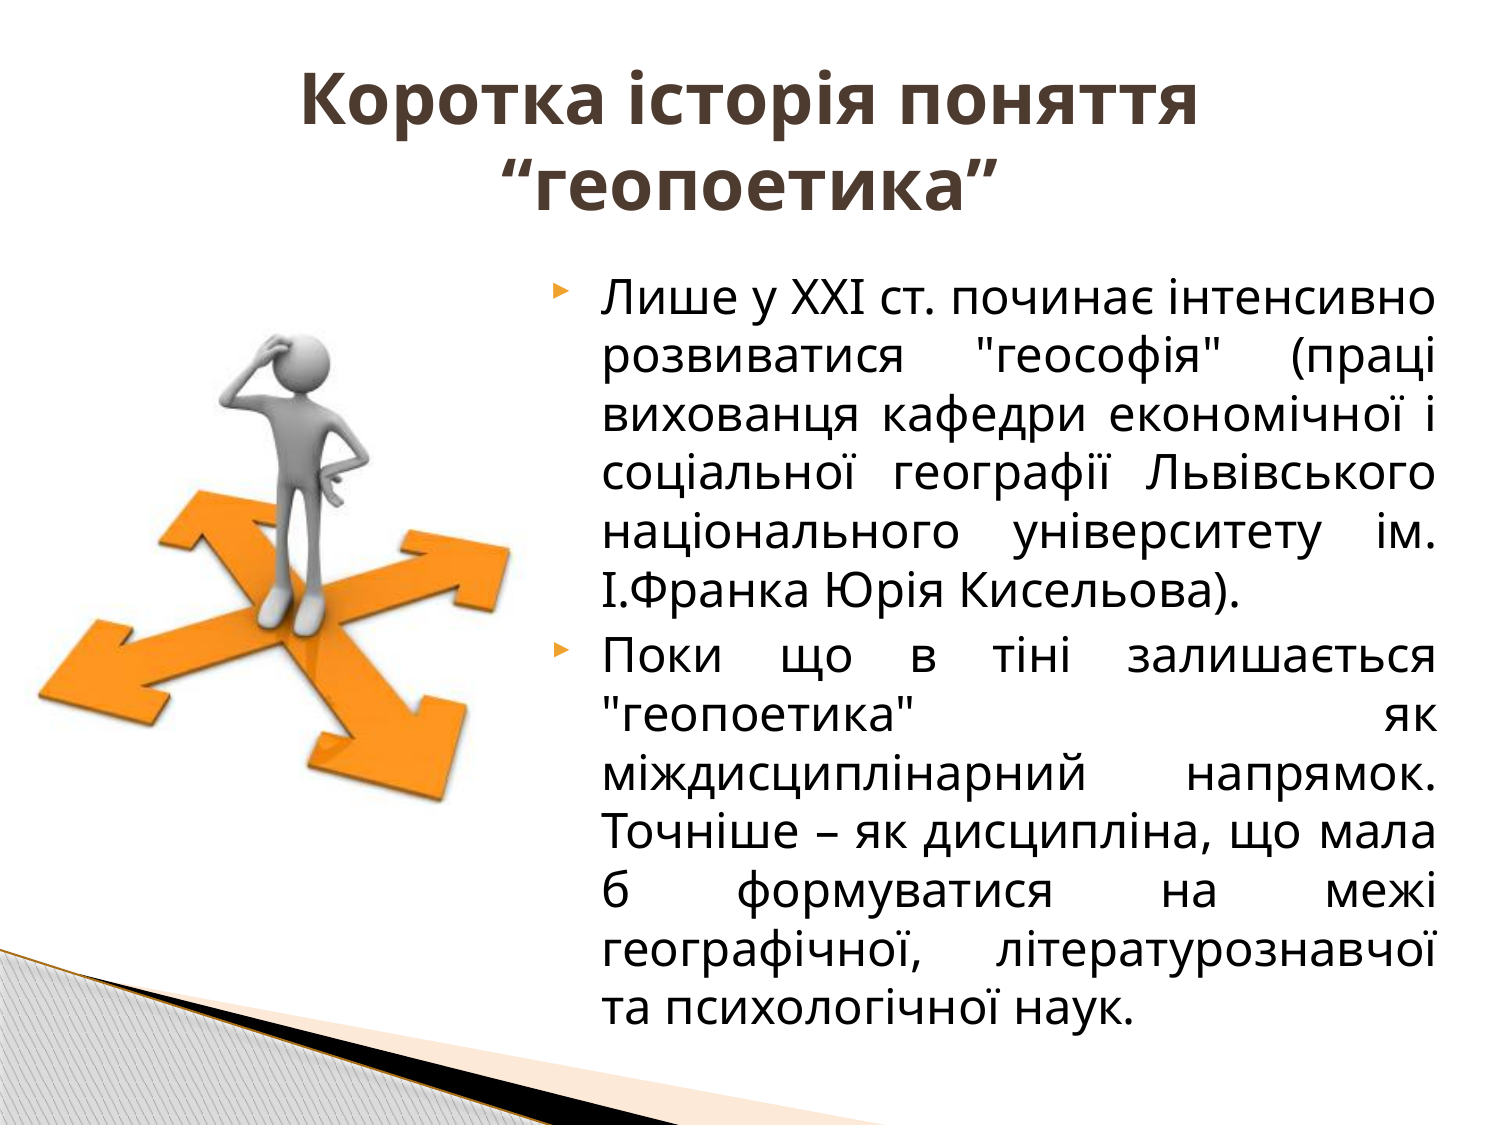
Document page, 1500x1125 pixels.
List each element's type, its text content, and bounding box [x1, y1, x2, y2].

picture [0, 304, 554, 835]
list Лише у XXI ст. починає інтенсивно розвиватися "геософія" (праці вихованця кафедри економічної і соціальної географії Львівського національного університету ім. І.Франка Юрія Кисельова). Поки що в тіні залишається "геопоетика" як міждисциплінарний напрямок. Точніше – як дисципліна, що мала б формуватися на межі географічної, літературознавчої та психологічної наук. [527, 257, 1454, 1079]
title Коротка історія поняття “геопоетика” [75, 45, 1425, 233]
